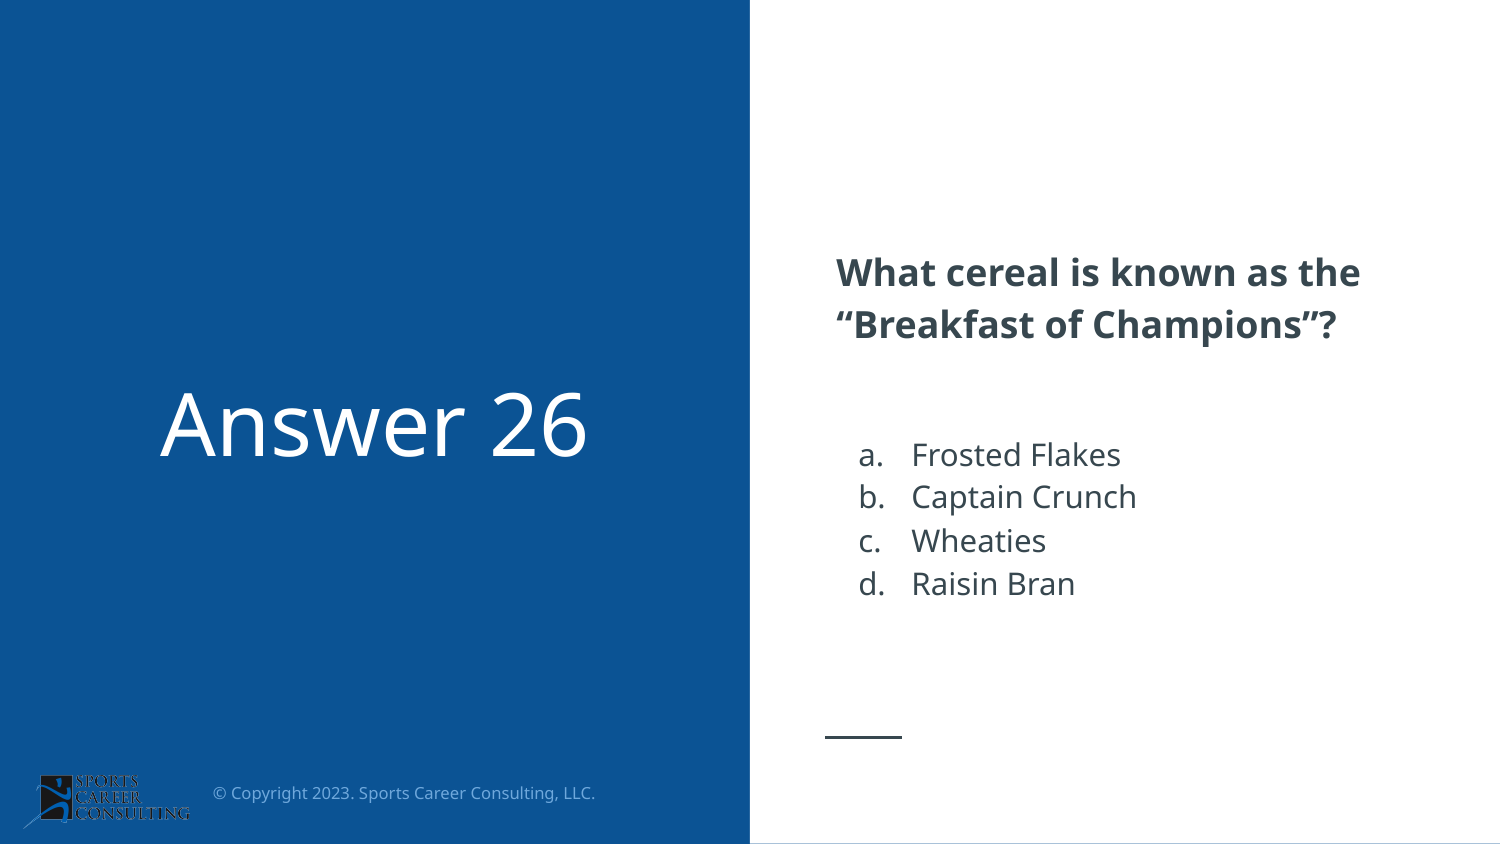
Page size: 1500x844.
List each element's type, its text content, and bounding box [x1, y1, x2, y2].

list What cereal is known as the “Breakfast of Champions”? Frosted Flakes Captain Crunch Wheaties Raisin Bran [821, 118, 1486, 725]
text_box © Copyright 2023. Sports Career Consulting, LLC. [197, 767, 750, 838]
picture [22, 774, 190, 829]
title Answer 26 [43, 298, 708, 546]
